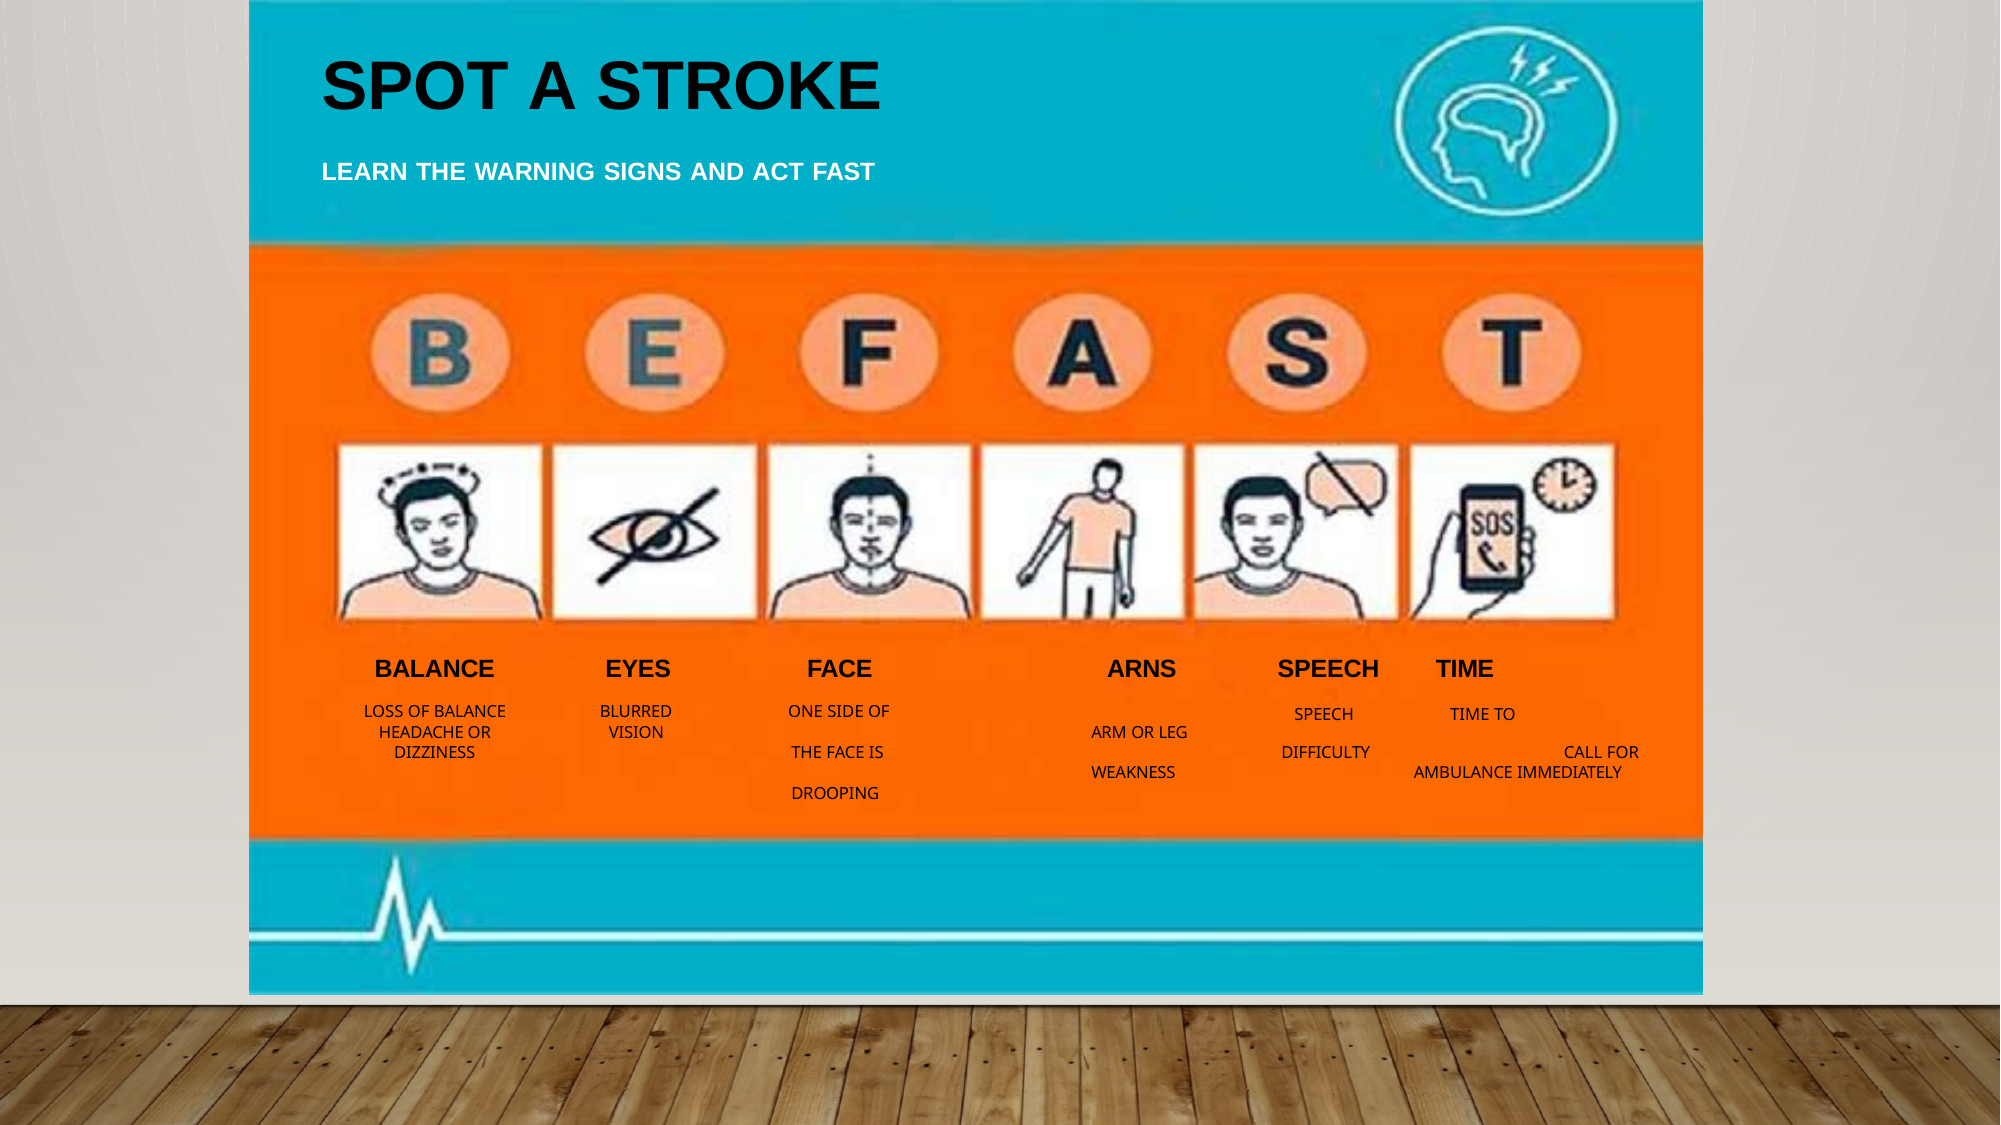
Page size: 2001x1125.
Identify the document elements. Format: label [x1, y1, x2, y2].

text_box [248, 0, 1704, 995]
picture [0, 1005, 2000, 1125]
